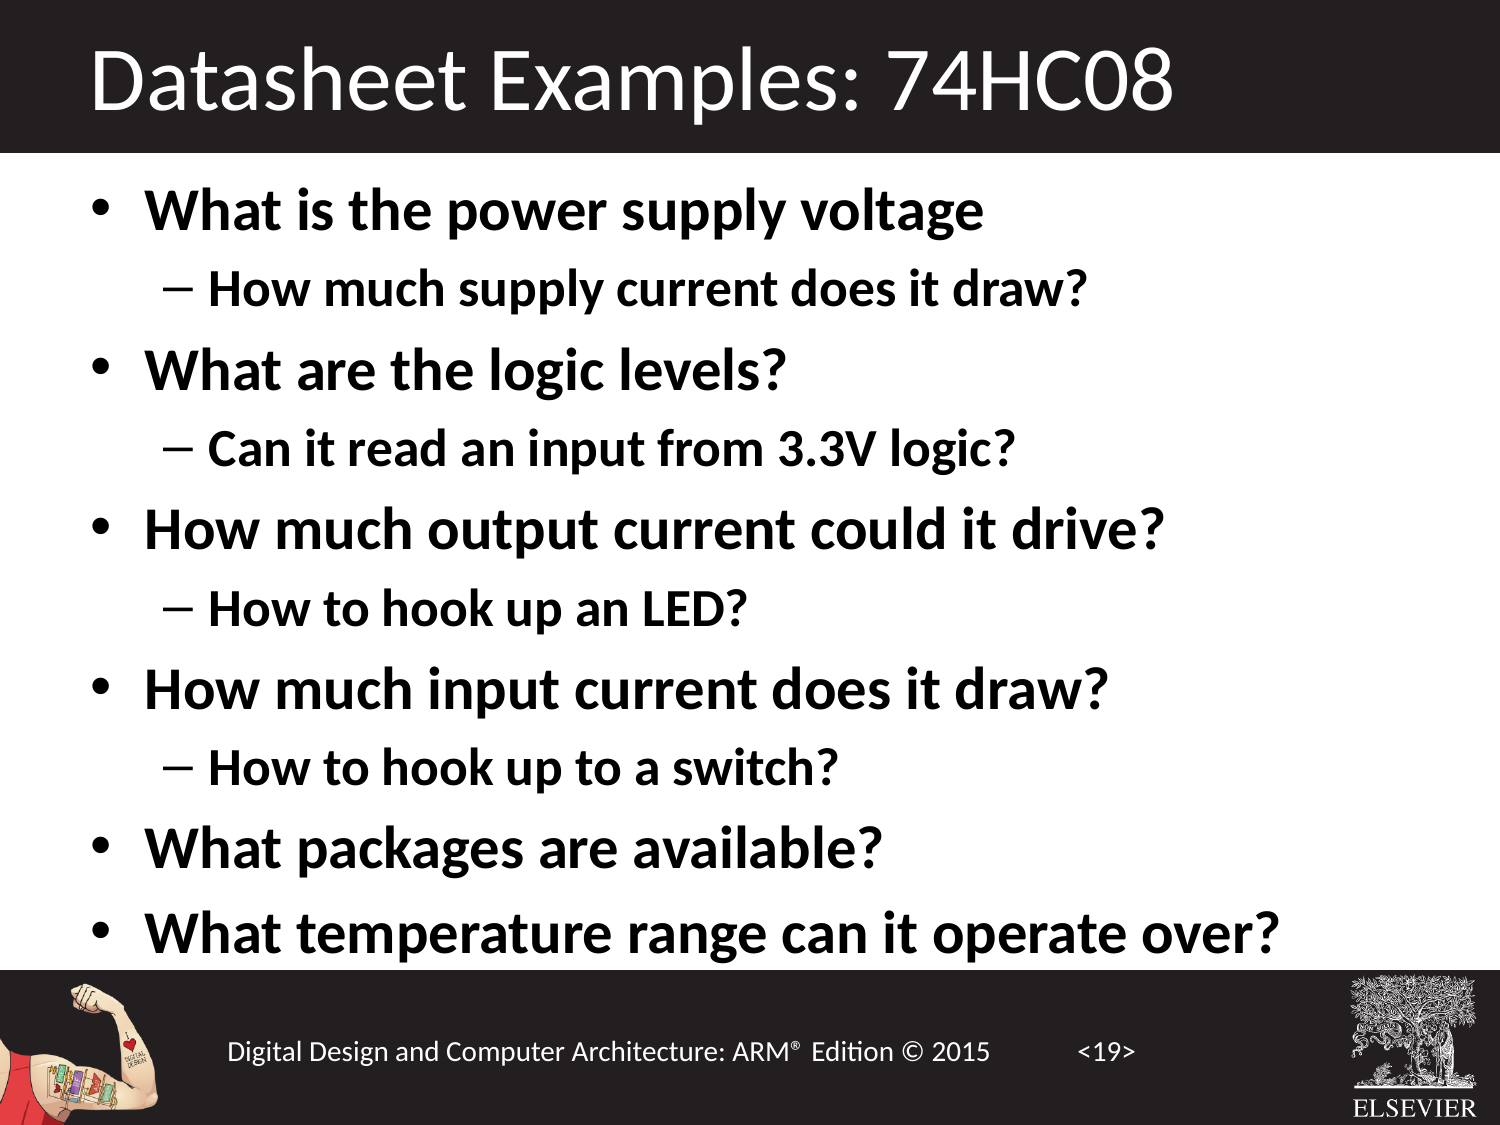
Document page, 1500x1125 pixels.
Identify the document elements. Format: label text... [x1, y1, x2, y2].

picture [0, 979, 163, 1125]
list What is the power supply voltage How much supply current does it draw? What are the logic levels? Can it read an input from 3.3V logic? How much output current could it drive? How to hook up an LED? How much input current does it draw? How to hook up to a switch? What packages are available? What temperature range can it operate over? [75, 162, 1385, 975]
picture [1350, 974, 1477, 1117]
text_box Datasheet Examples: 74HC08 [75, 11, 1375, 136]
